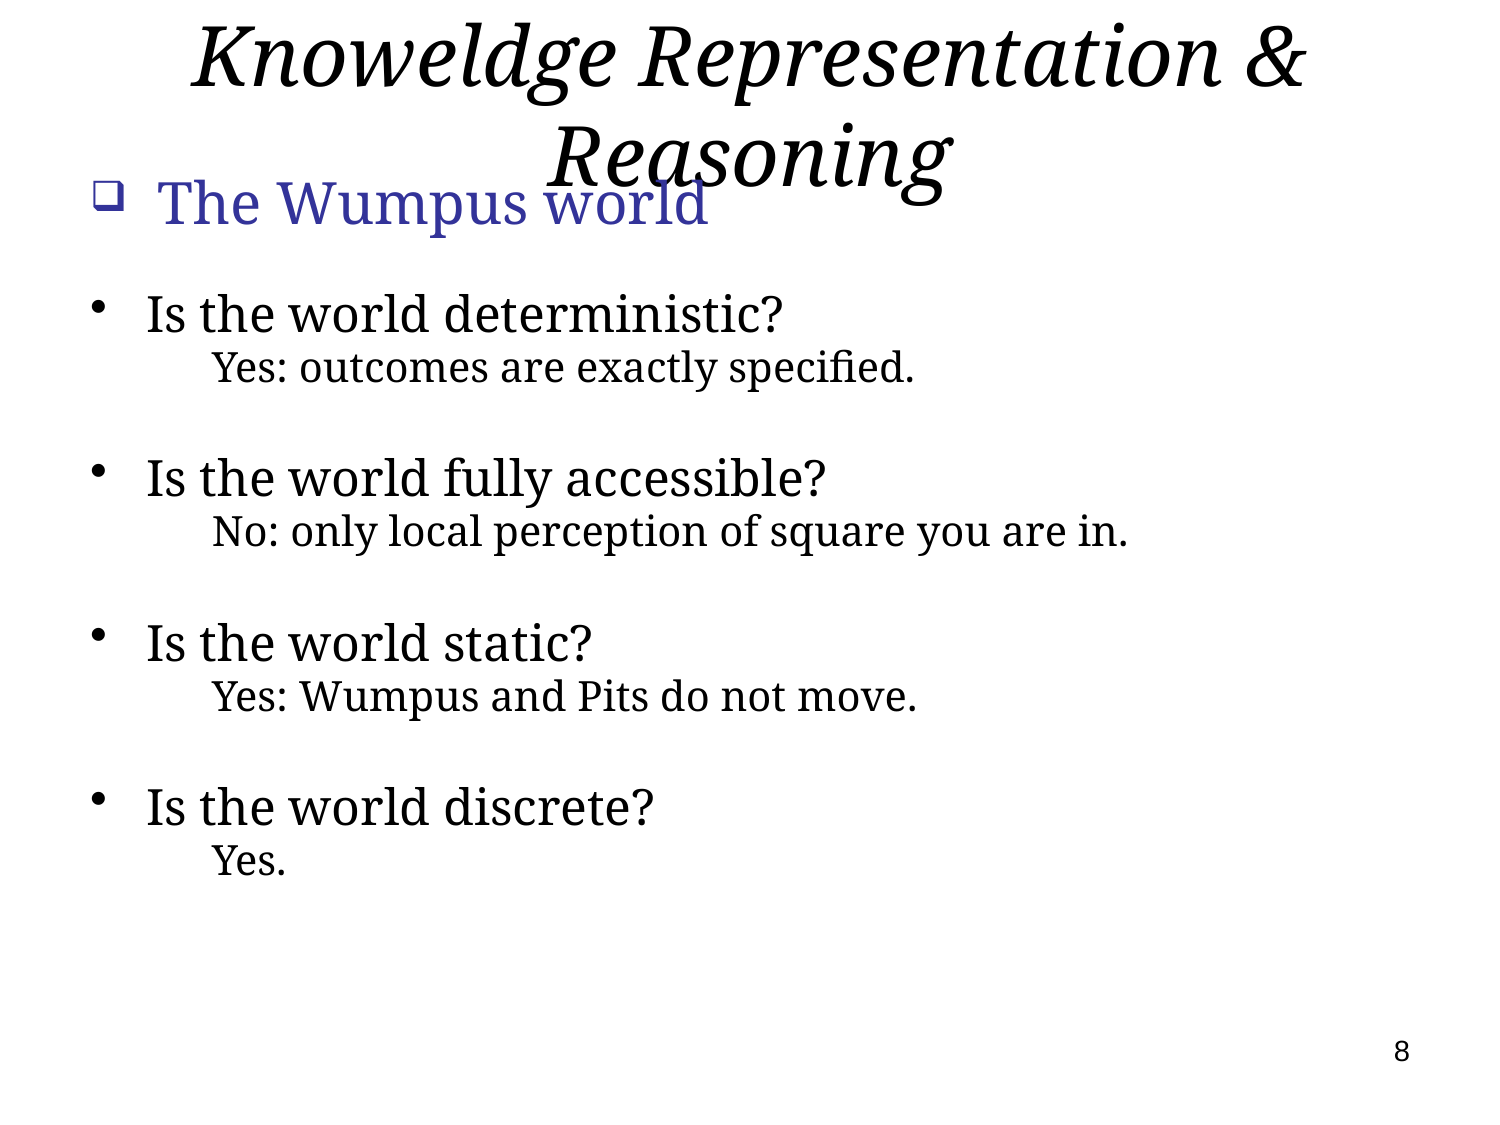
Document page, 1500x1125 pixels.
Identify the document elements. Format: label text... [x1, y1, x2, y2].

slide_number 8 [1074, 1024, 1426, 1103]
list The Wumpus world Is the world deterministic? Yes: outcomes are exactly specified. Is the world fully accessible? No: only local perception of square you are in. Is the world static? Yes: Wumpus and Pits do not move. Is the world discrete? Yes. [74, 172, 1426, 1006]
title Knoweldge Representation & Reasoning [74, 44, 1426, 162]
